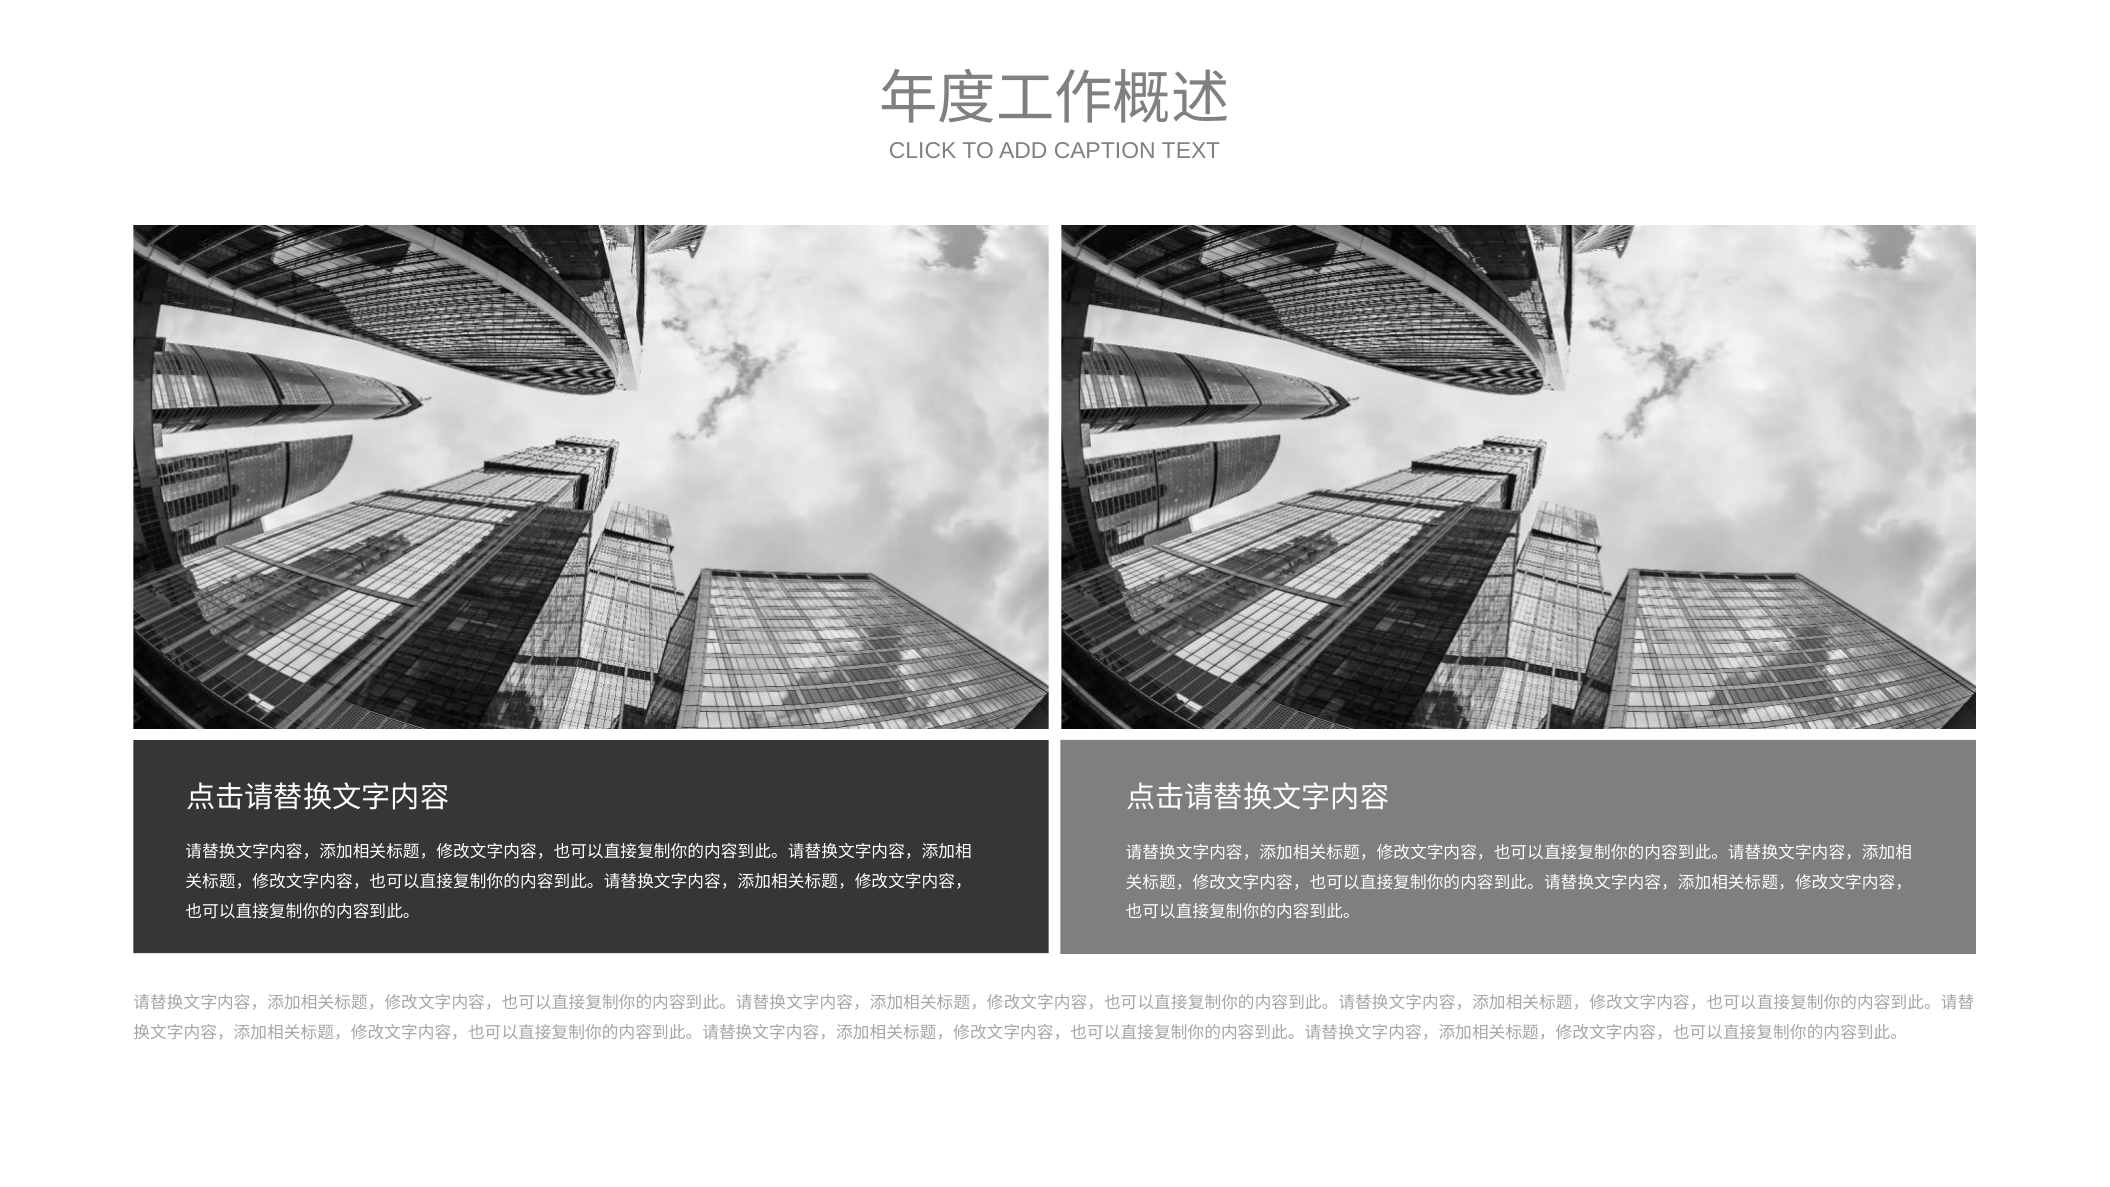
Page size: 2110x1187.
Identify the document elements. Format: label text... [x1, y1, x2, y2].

text_box 点击请替换文字内容 [1126, 778, 1390, 814]
text_box [1060, 224, 1977, 730]
text_box [1059, 739, 1977, 955]
text_box 点击请替换文字内容 [186, 777, 450, 814]
text_box CLICK TO ADD CAPTION TEXT [865, 135, 1245, 163]
text_box [132, 224, 1050, 730]
text_box [132, 739, 1050, 954]
text_box 请替换文字内容，添加相关标题，修改文字内容，也可以直接复制你的内容到此。请替换文字内容，添加相关标题，修改文字内容，也可以直接复制你的内容到此。请替换文字内容，添加相关标题，修改文字内容，也可以直接复制你的内容到此。请替换文字内容，添加相关标题，修改文字内容，也可以直接复制你的内容到此。请替换文字内容，添加相关标题，修改文字内容，也可以直接复制你的内容到此。请替换文字内容，添加相关标题，修改文字内容，也可以直接复制你的内容到此。 [133, 981, 1976, 1042]
text_box 请替换文字内容，添加相关标题，修改文字内容，也可以直接复制你的内容到此。请替换文字内容，添加相关标题，修改文字内容，也可以直接复制你的内容到此。请替换文字内容，添加相关标题，修改文字内容，也可以直接复制你的内容到此。 [1125, 831, 1929, 922]
text_box 请替换文字内容，添加相关标题，修改文字内容，也可以直接复制你的内容到此。请替换文字内容，添加相关标题，修改文字内容，也可以直接复制你的内容到此。请替换文字内容，添加相关标题，修改文字内容，也可以直接复制你的内容到此。 [185, 830, 989, 921]
text_box 年度工作概述 [865, 60, 1245, 131]
